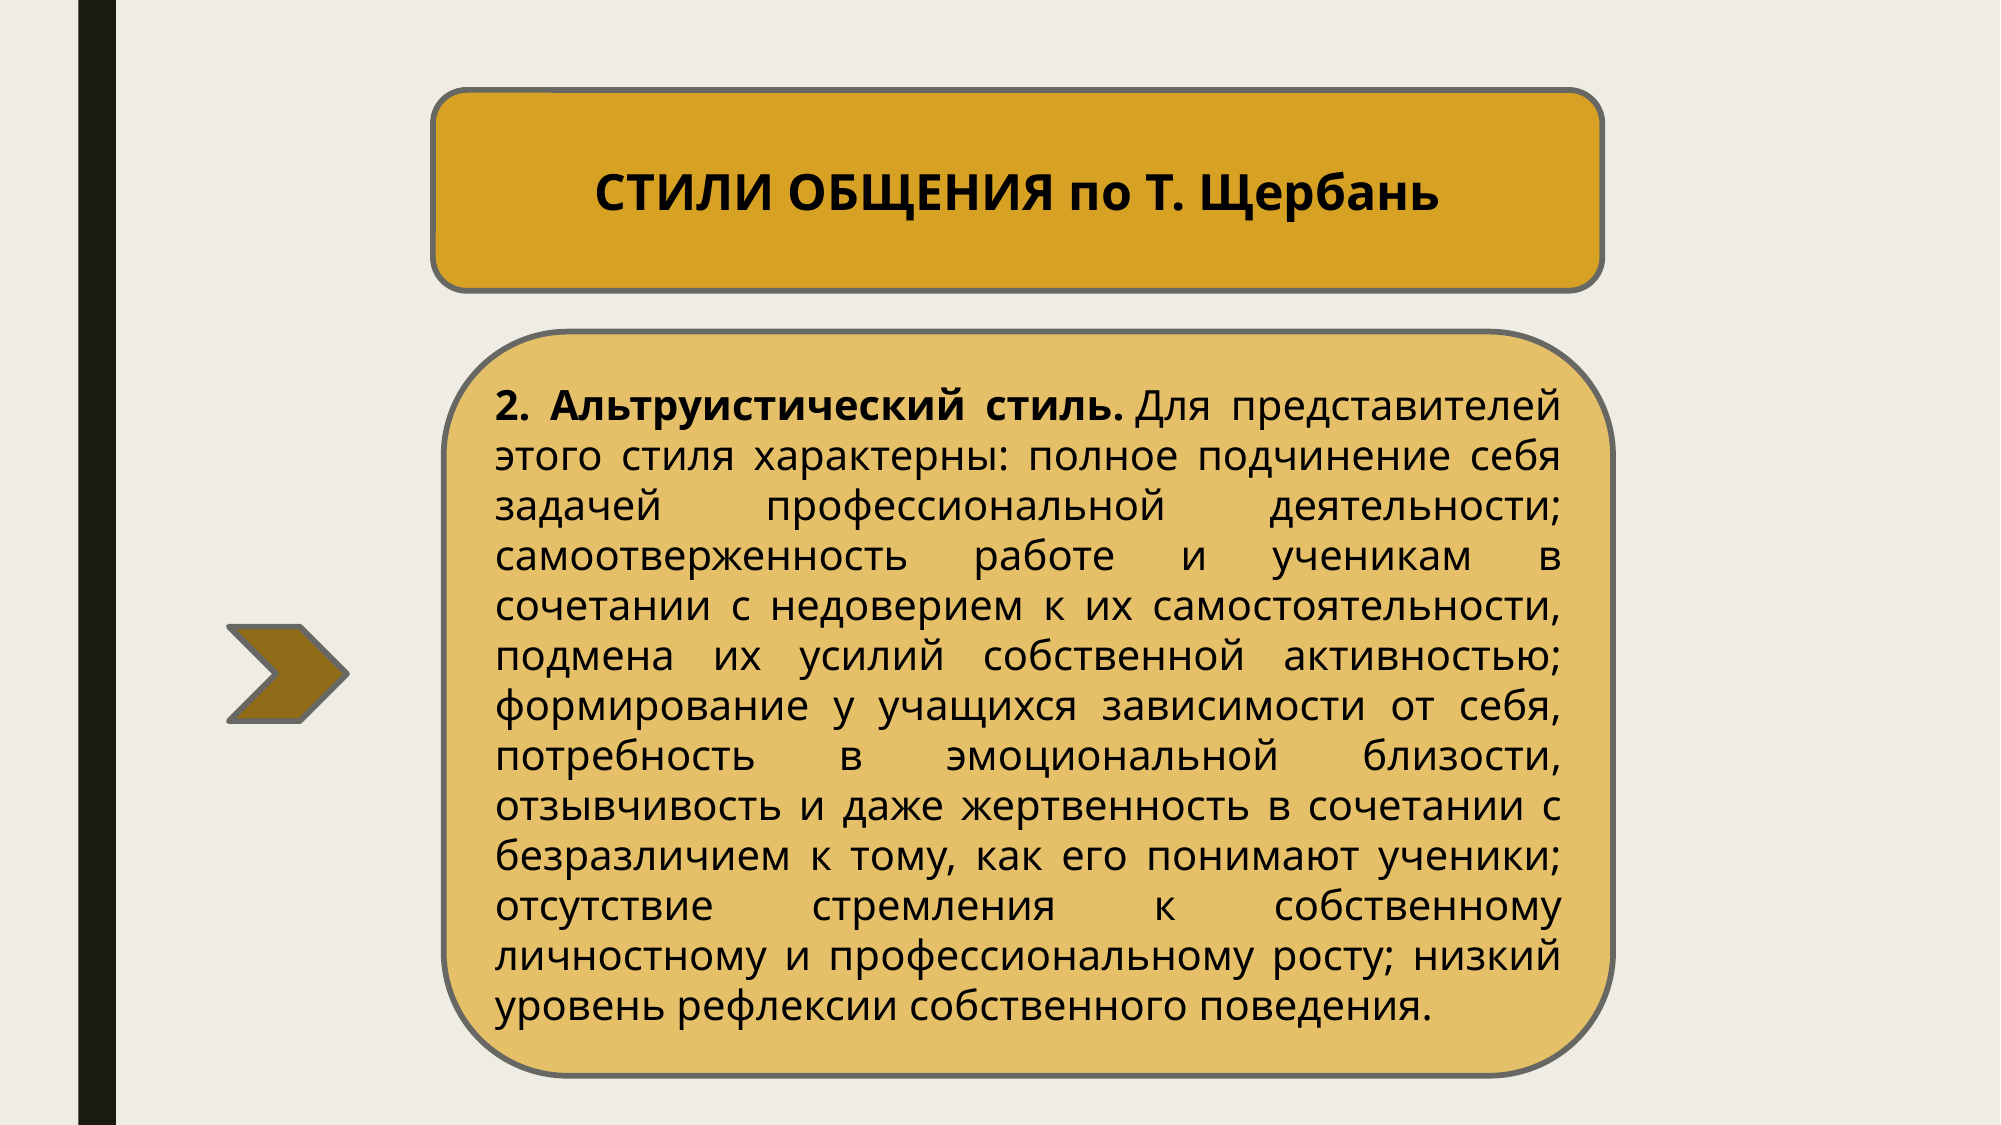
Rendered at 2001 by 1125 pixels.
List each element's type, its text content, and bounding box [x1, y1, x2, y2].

text_box [226, 623, 350, 724]
text_box 2. Альтруистический стиль. Для представителей этого стиля характерны: полное подчинение себя задачей профессиональной деятельности; самоотверженность работе и ученикам в сочетании с недоверием к их самостоятельности, подмена их усилий собственной активностью; формирование у учащихся зависимости от себя, потребность в эмоциональной близости, отзывчивость и даже жертвенность в сочетании с безразличием к тому, как его понимают ученики; отсутствие стремления к собственному личностному и профессиональному росту; низкий уровень рефлексии собственного поведения. [440, 328, 1616, 1079]
text_box СТИЛИ ОБЩЕНИЯ по Т. Щербань [430, 87, 1606, 294]
